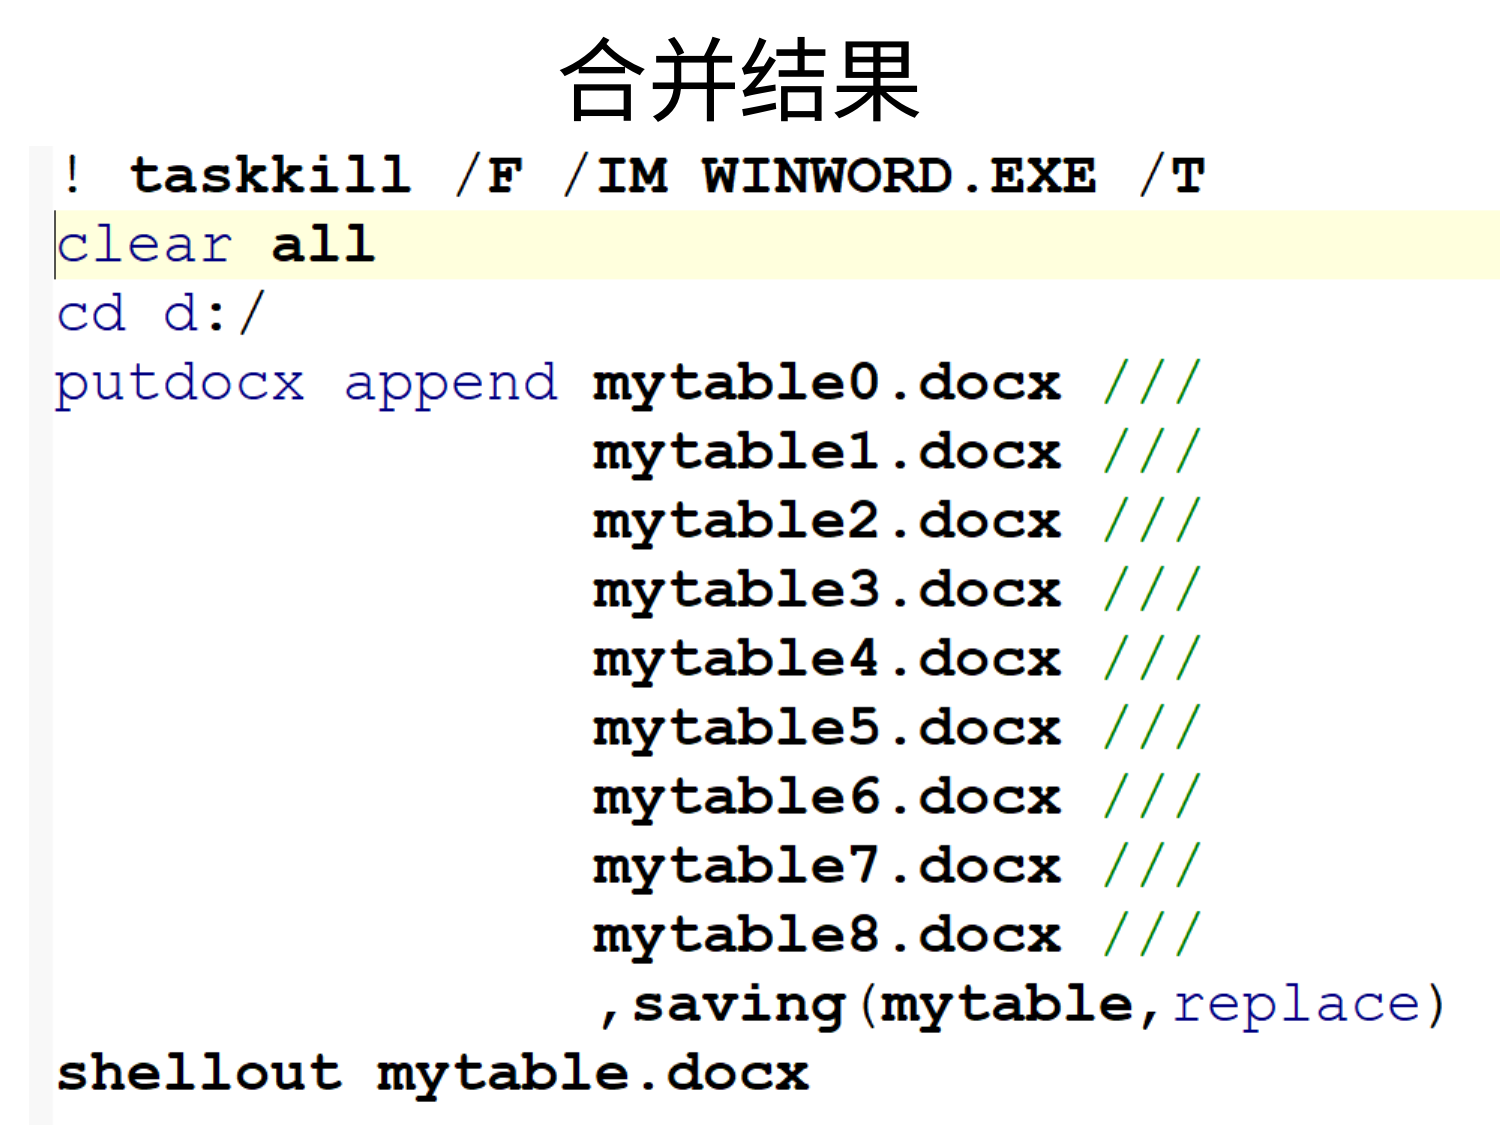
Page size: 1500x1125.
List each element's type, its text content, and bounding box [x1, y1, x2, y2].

picture [29, 146, 1500, 1125]
title 合并结果 [64, 0, 1415, 145]
